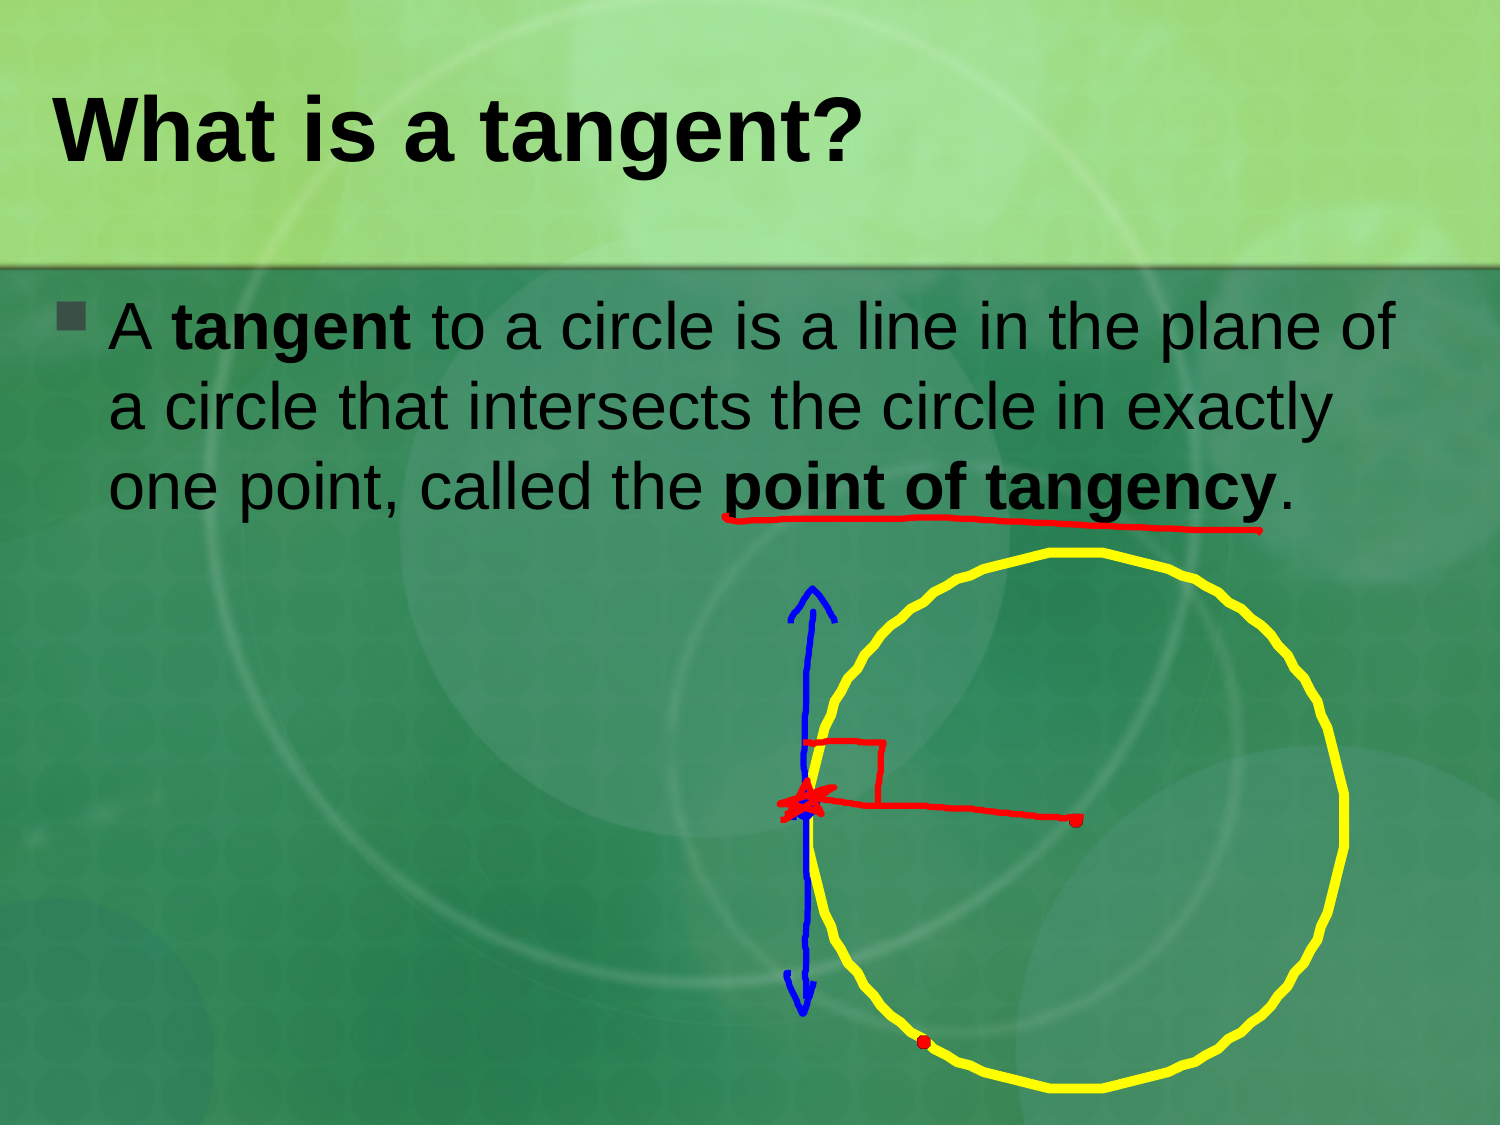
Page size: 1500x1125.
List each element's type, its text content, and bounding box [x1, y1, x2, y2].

title What is a tangent? [37, 24, 1463, 226]
picture [0, 0, 1500, 1125]
text_box [724, 516, 775, 522]
list A tangent to a circle is a line in the plane of a circle that intersects the circle in exactly one point, called the point of tangency. [37, 274, 1463, 1101]
